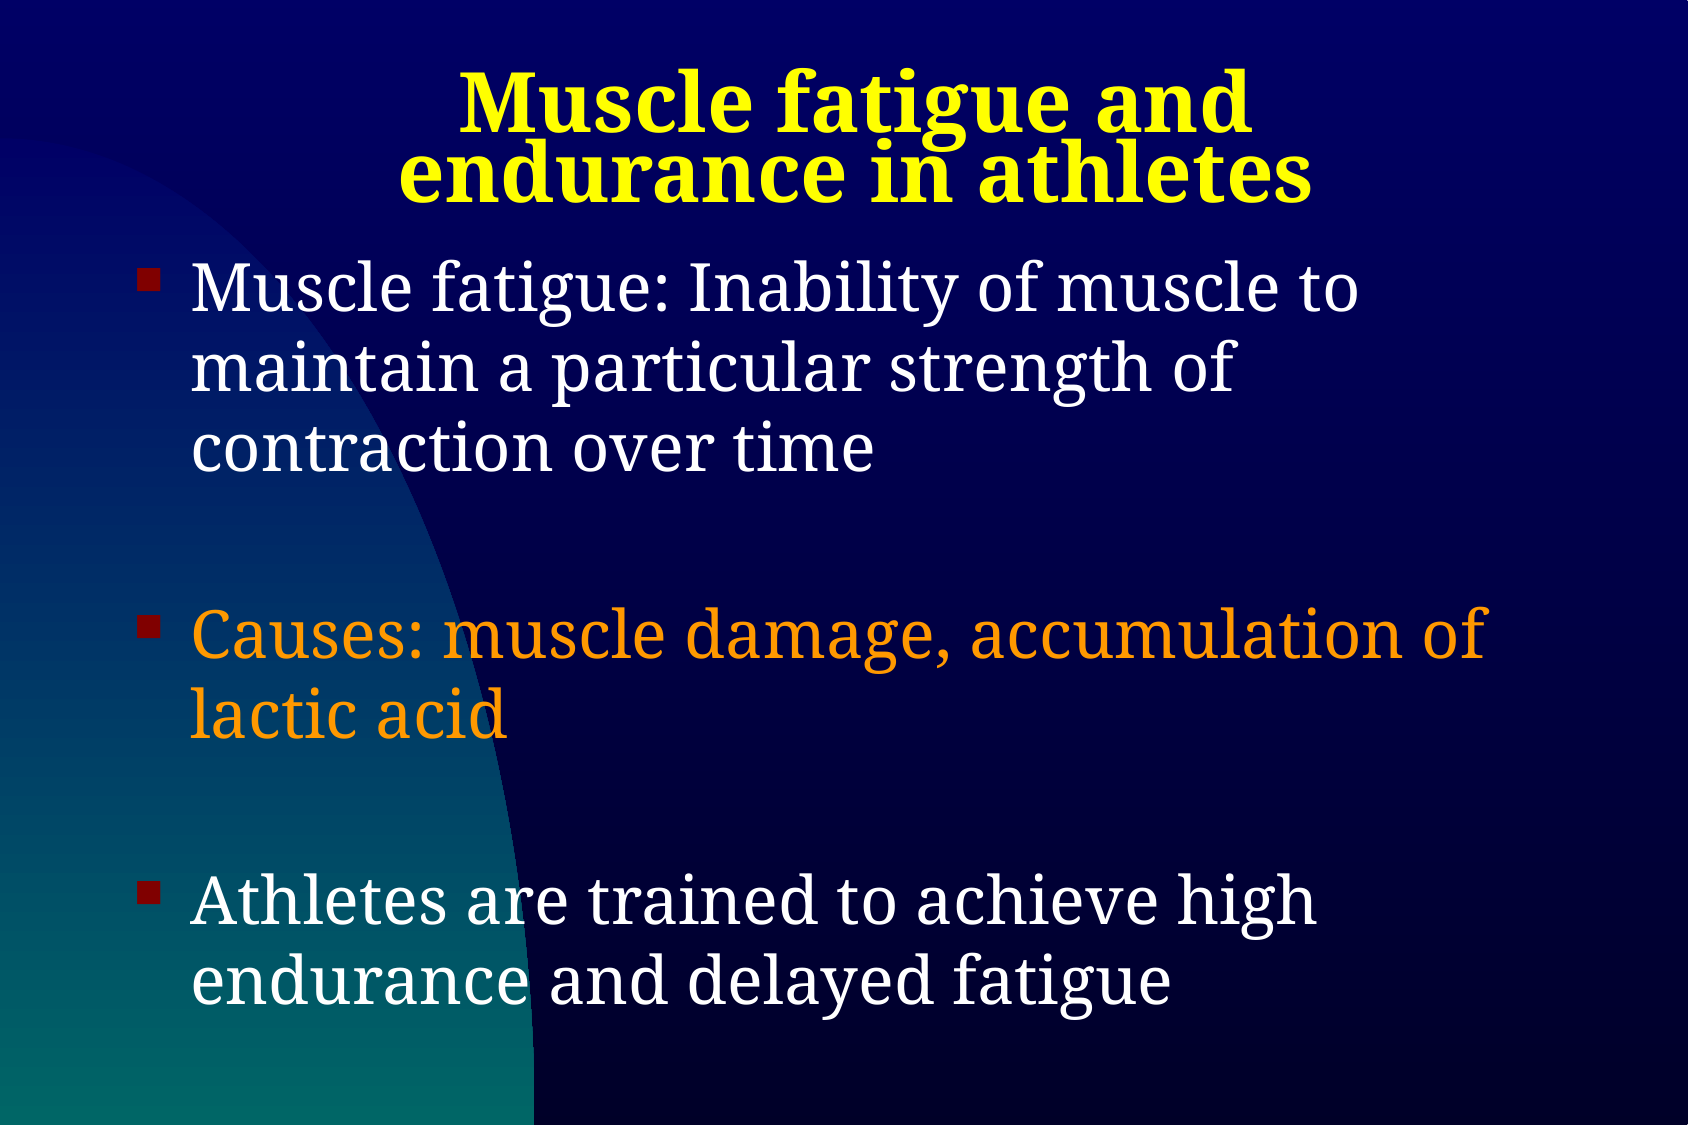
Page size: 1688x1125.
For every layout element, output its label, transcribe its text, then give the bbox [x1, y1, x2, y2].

list Muscle fatigue: Inability of muscle to maintain a particular strength of contraction over time Causes: muscle damage, accumulation of lactic acid Athletes are trained to achieve high endurance and delayed fatigue [118, 237, 1550, 1038]
title Muscle fatigue and endurance in athletes [181, 87, 1532, 205]
